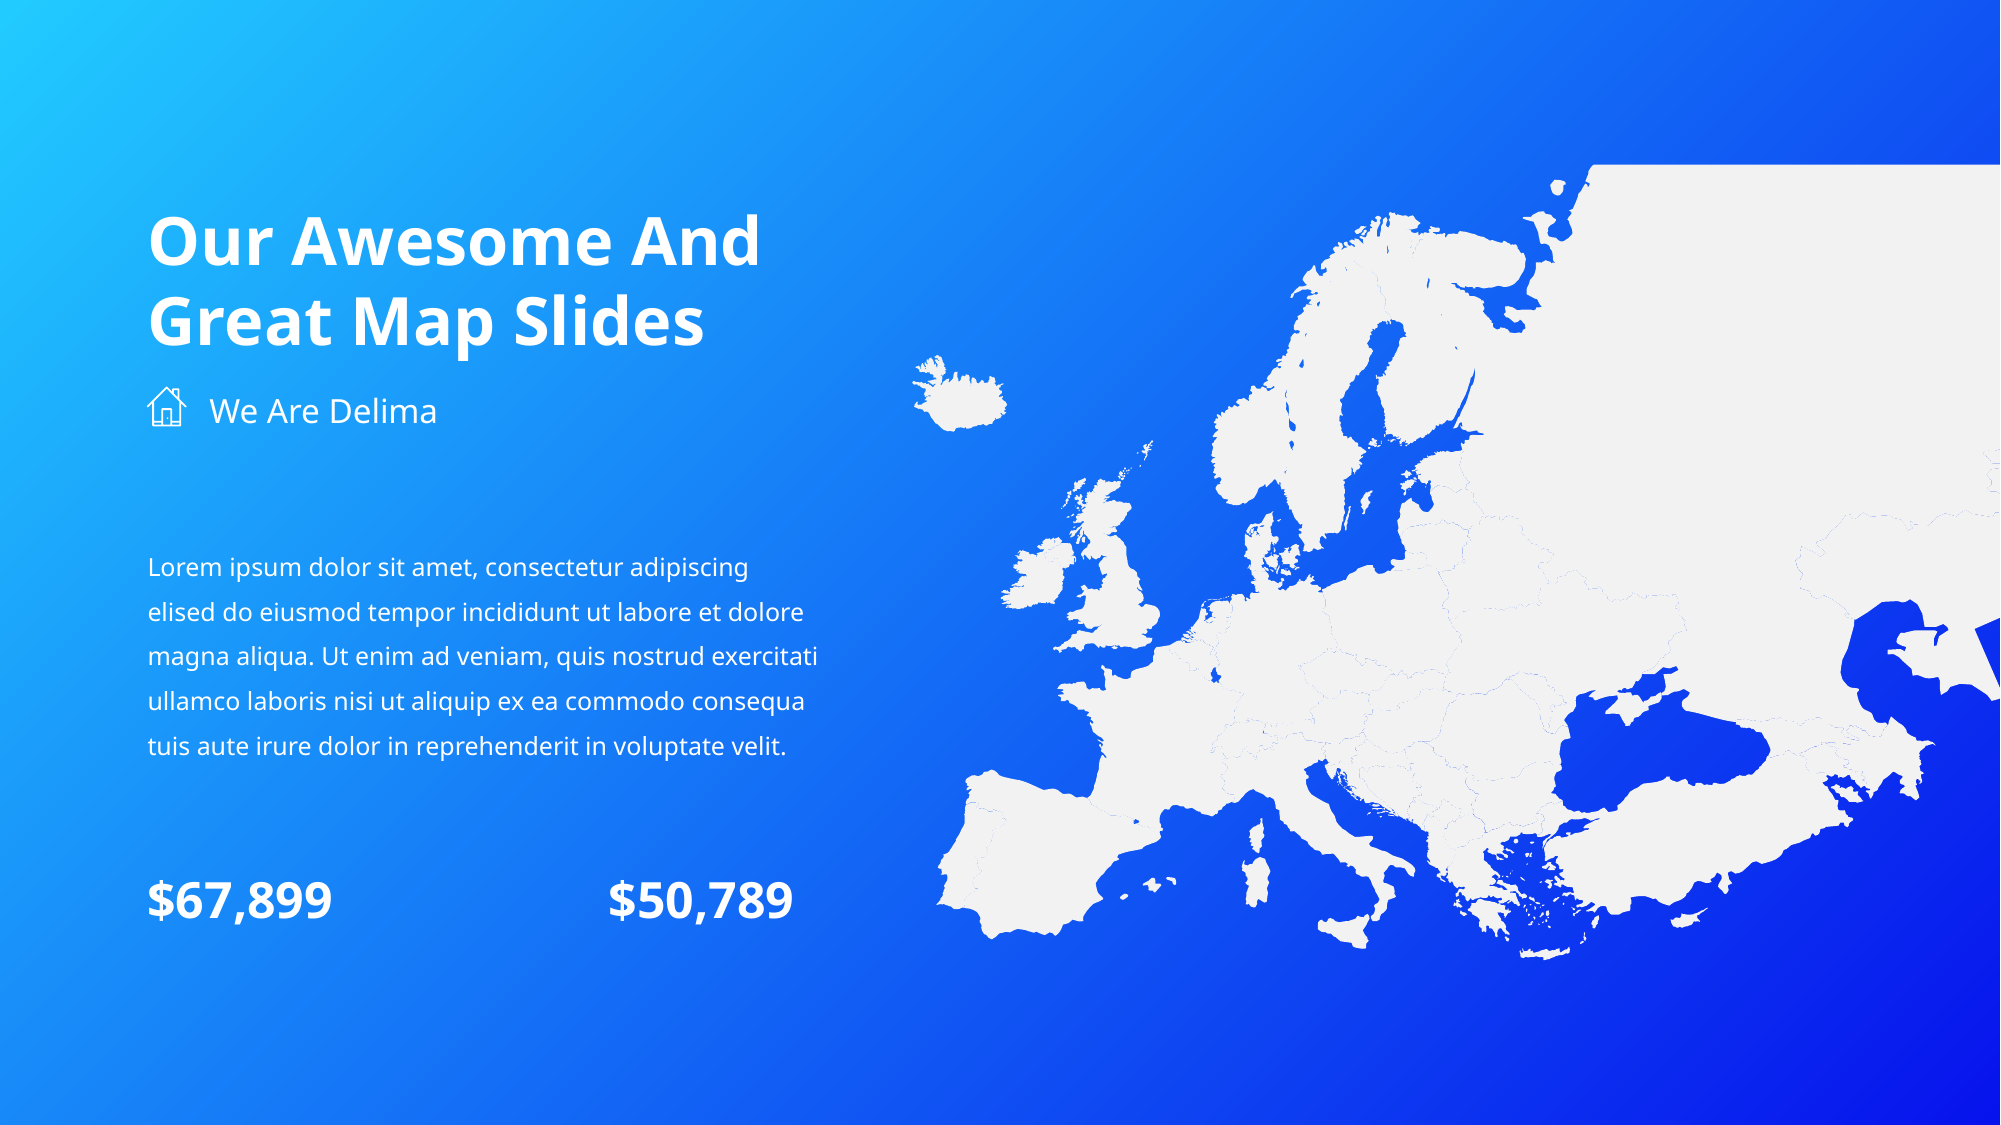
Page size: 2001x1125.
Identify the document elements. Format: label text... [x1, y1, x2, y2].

text_box $50,789 [594, 861, 872, 937]
text_box Lorem ipsum dolor sit amet, consectetur adipiscing elised do eiusmod tempor incididunt ut labore et dolore magna aliqua. Ut enim ad veniam, quis nostrud exercitati ullamco laboris nisi ut aliquip ex ea commodo consequa tuis aute irure dolor in reprehenderit in voluptate velit. [132, 528, 841, 768]
text_box [0, 0, 2000, 1125]
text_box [132, 191, 827, 439]
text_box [912, 164, 2000, 961]
text_box $67,899 [132, 861, 410, 937]
